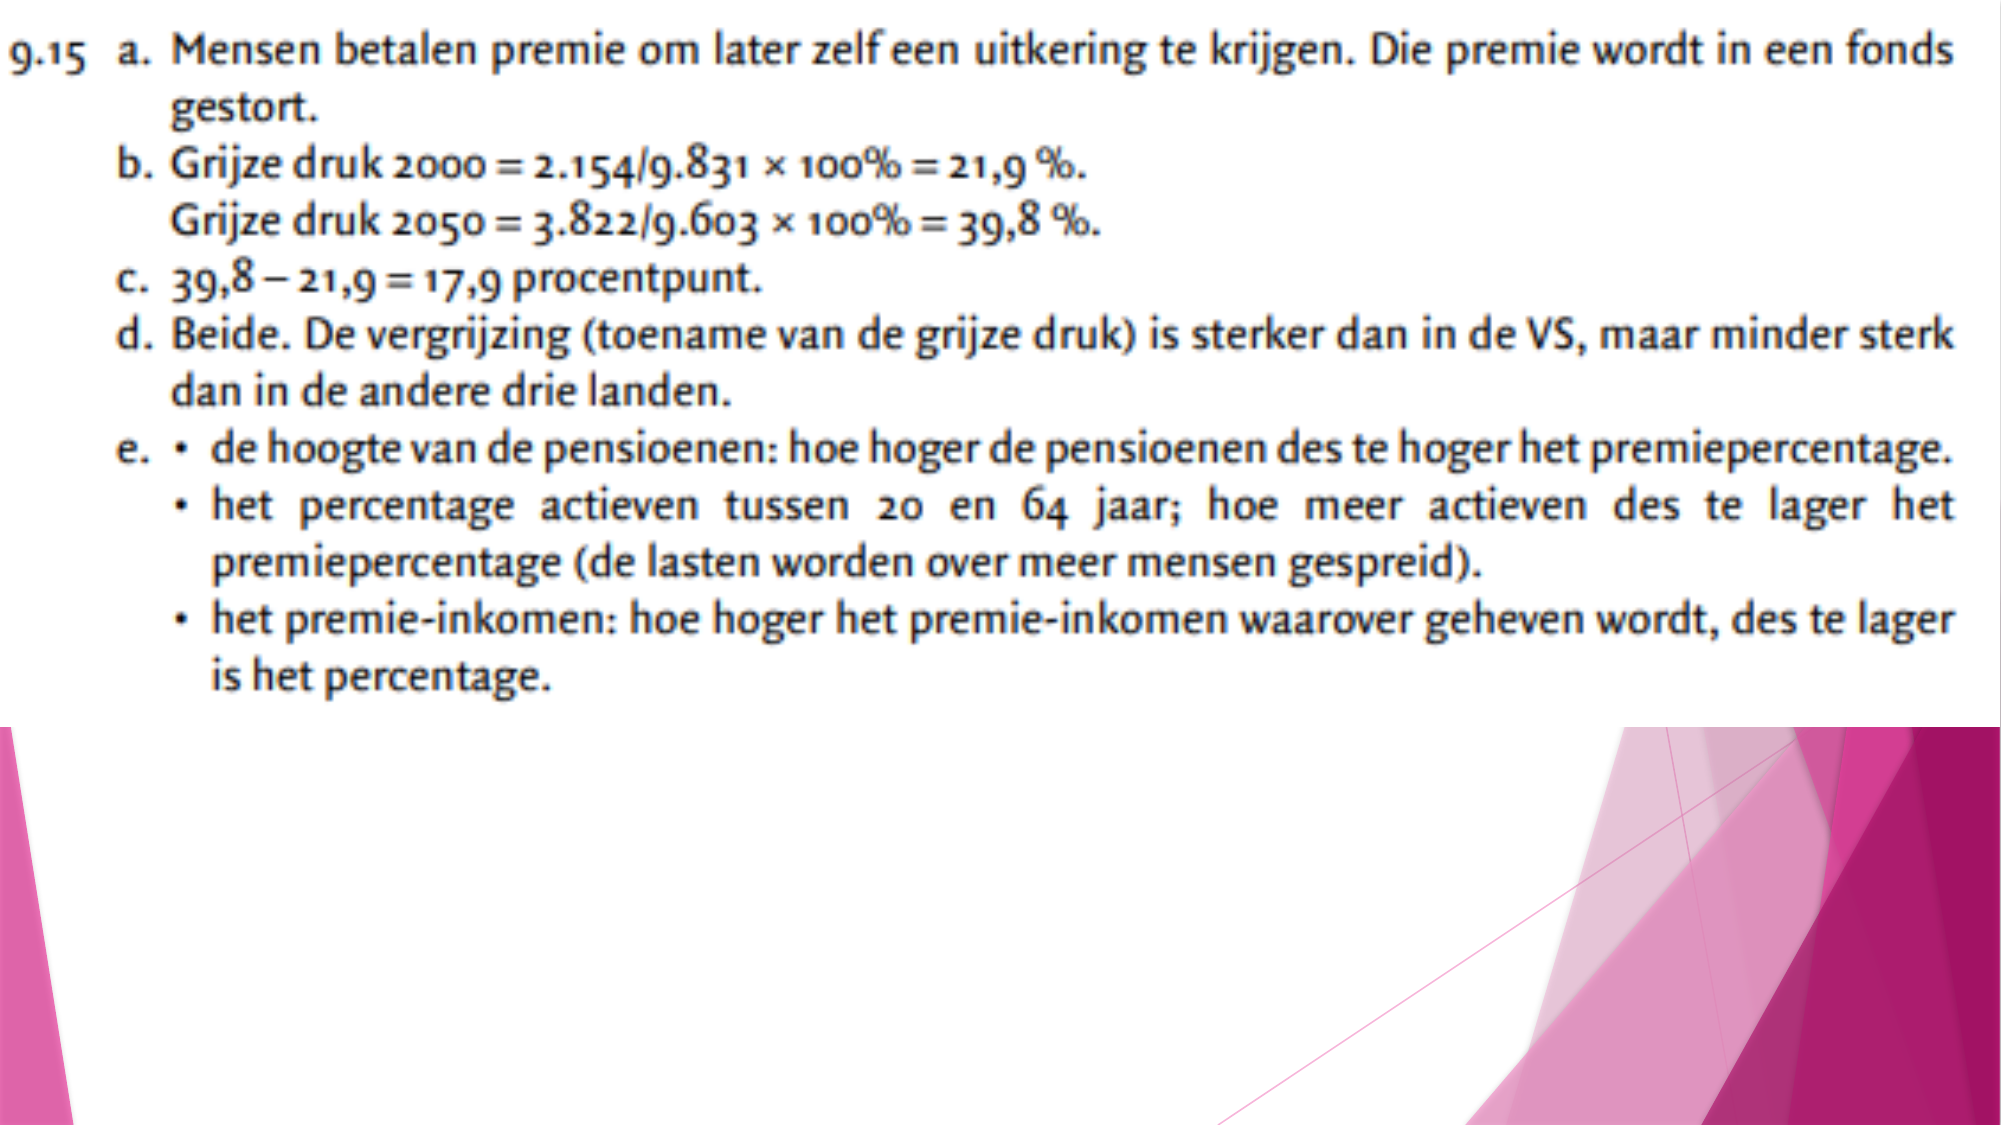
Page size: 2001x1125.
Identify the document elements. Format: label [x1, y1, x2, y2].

picture [0, 0, 2000, 728]
